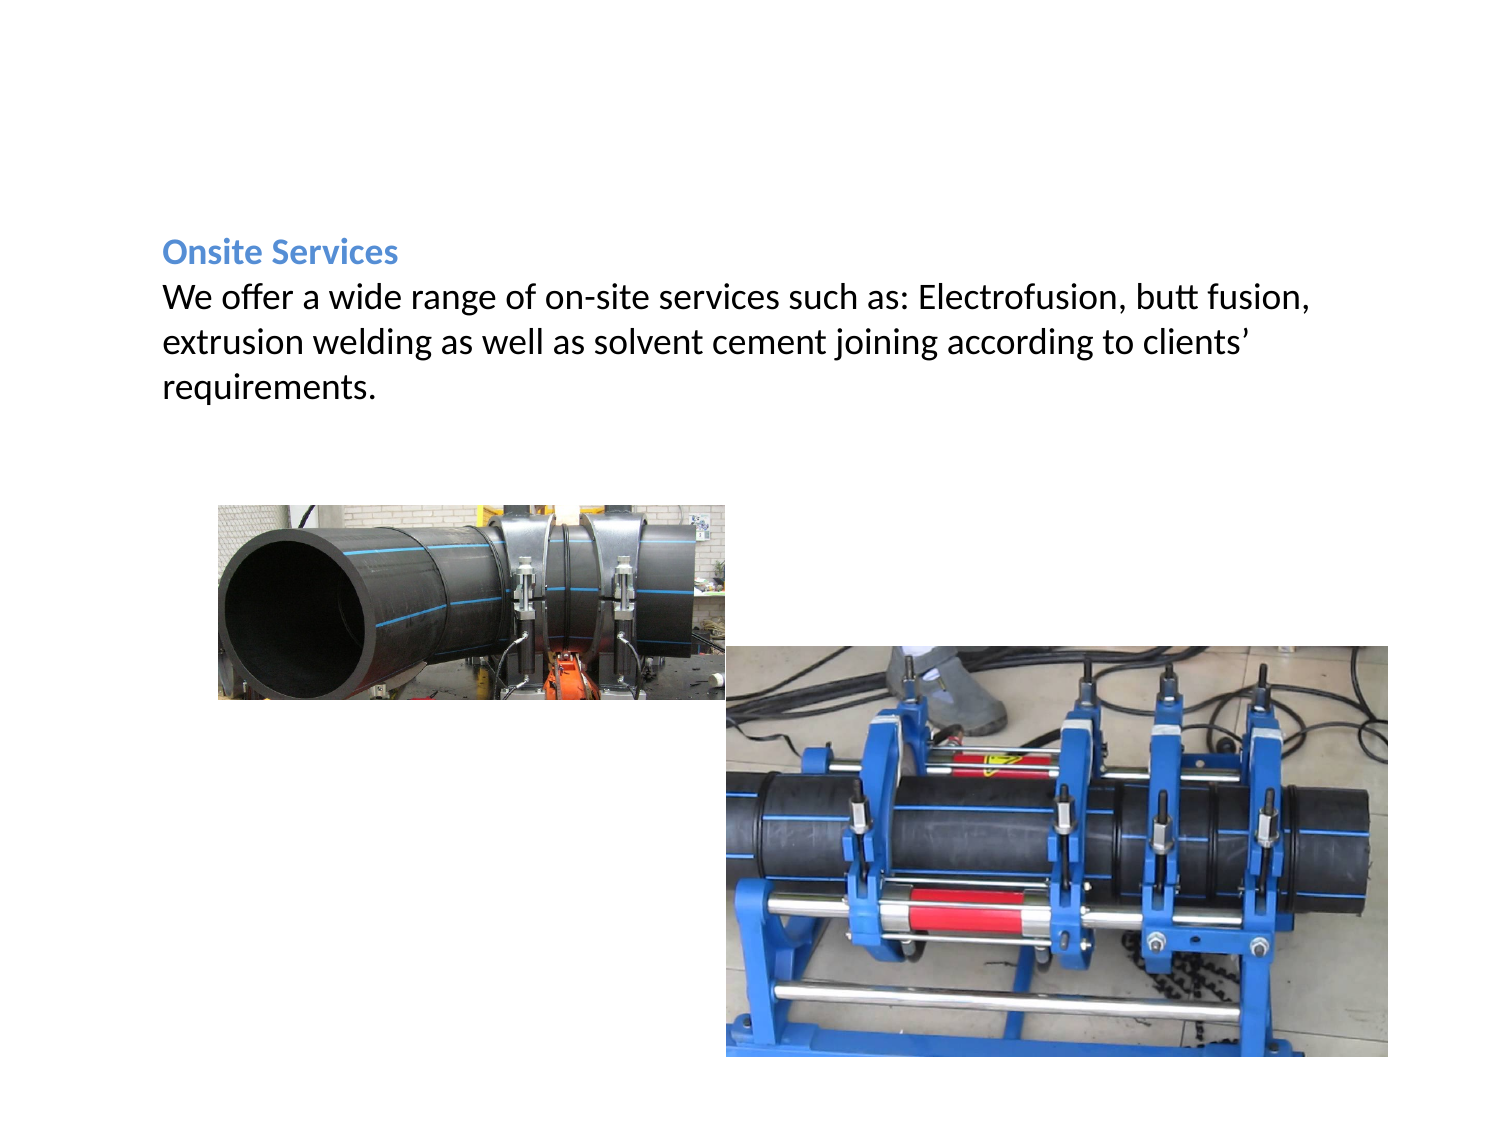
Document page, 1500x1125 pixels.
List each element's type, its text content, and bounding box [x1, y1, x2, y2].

text_box Onsite Services We offer a wide range of on-site services such as: Electrofusion, butt fusion, extrusion welding as well as solvent cement joining according to clients’ requirements. [147, 219, 1412, 415]
picture [726, 645, 1389, 1058]
picture [218, 505, 725, 700]
